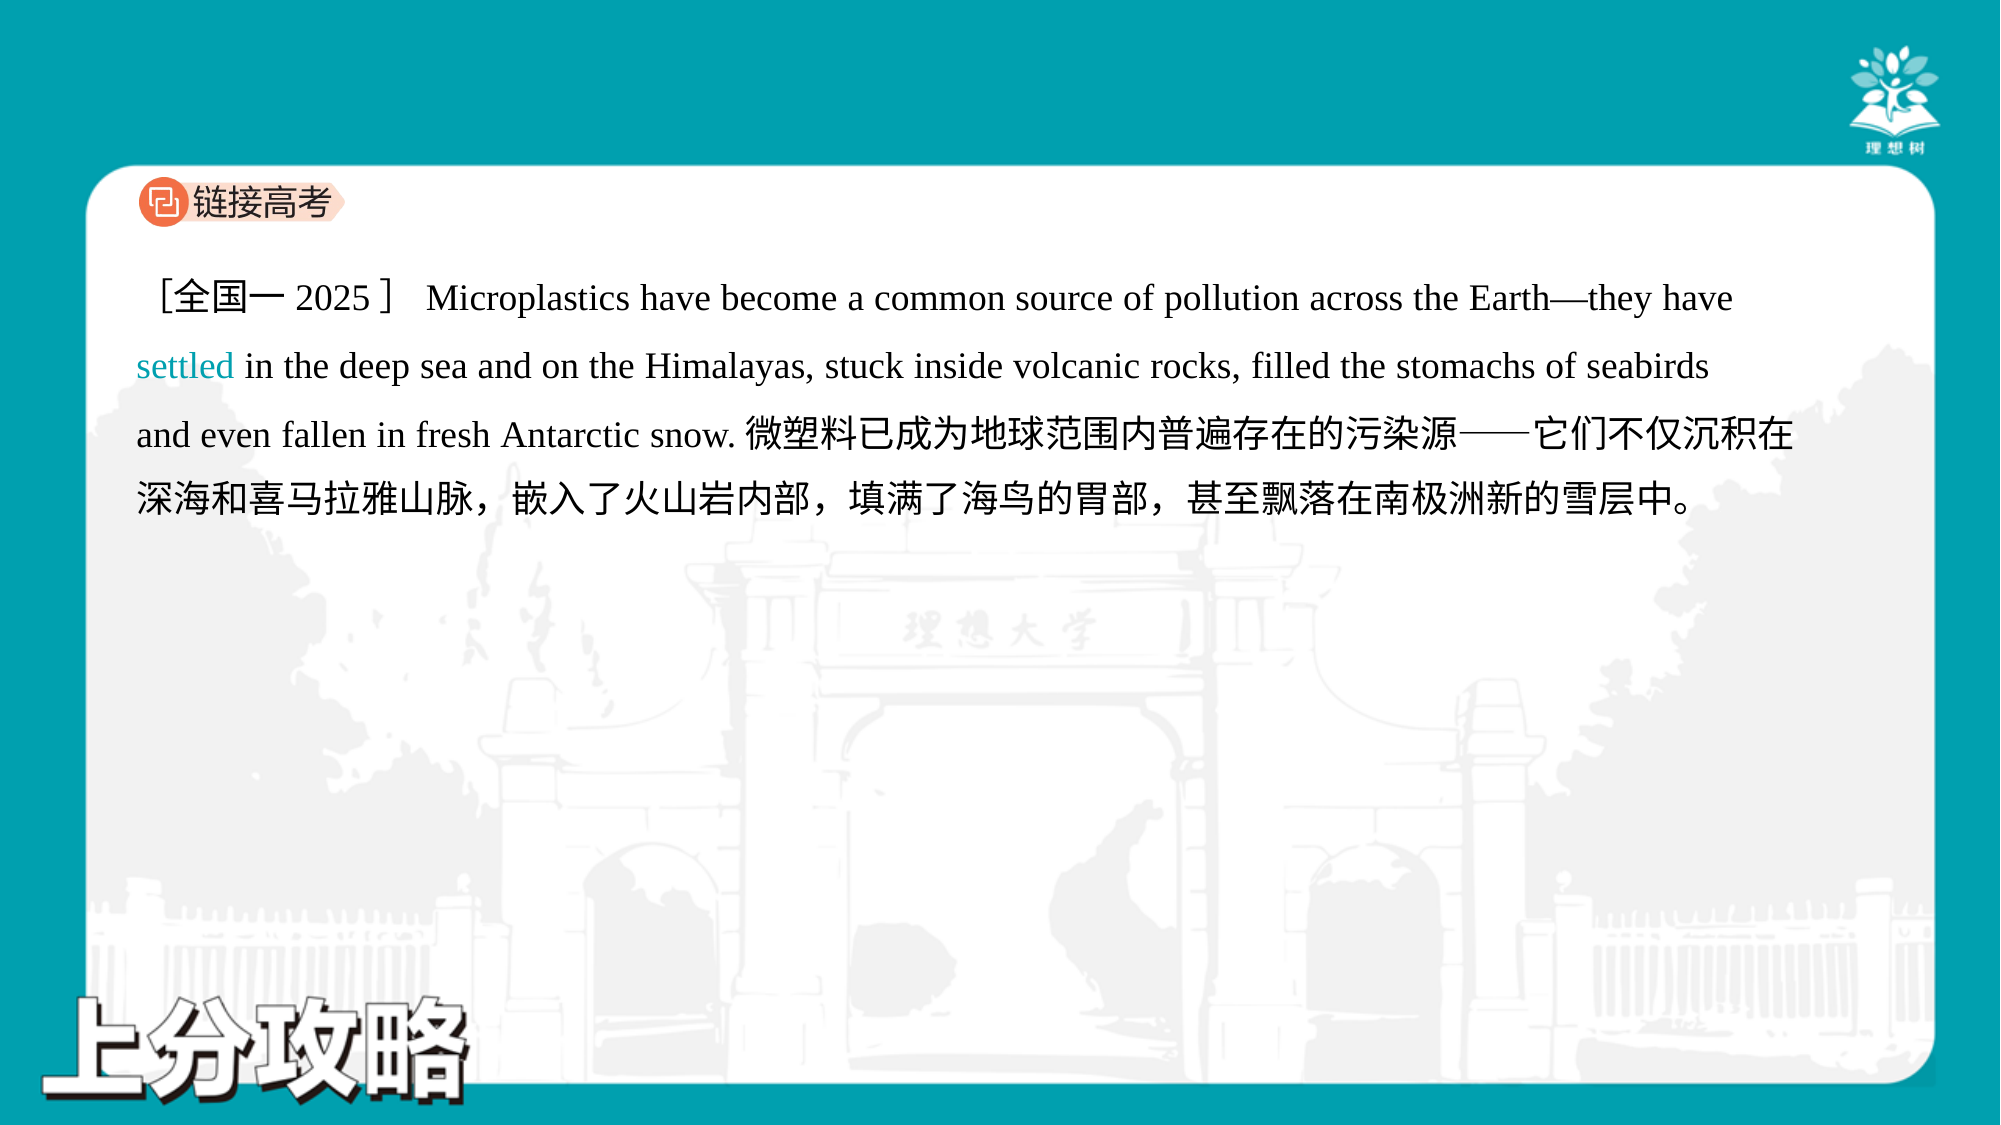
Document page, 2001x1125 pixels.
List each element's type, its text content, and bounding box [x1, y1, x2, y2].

text_box ［全国一2025］Microplastics have become a common source of pollution across the Earth—they have settled in the deep sea and on the Himalayas, stuck inside volcanic rocks, filled the stomachs of seabirds and even fallen in fresh Antarctic snow.微塑料已成为地球范围内普遍存在的污染源——它们不仅沉积在 深海和喜马拉雅山脉，嵌入了火山岩内部，填满了海鸟的胃部，甚至飘落在南极洲新的雪层中。#103 [136, 249, 1865, 513]
picture [0, 0, 2000, 1125]
